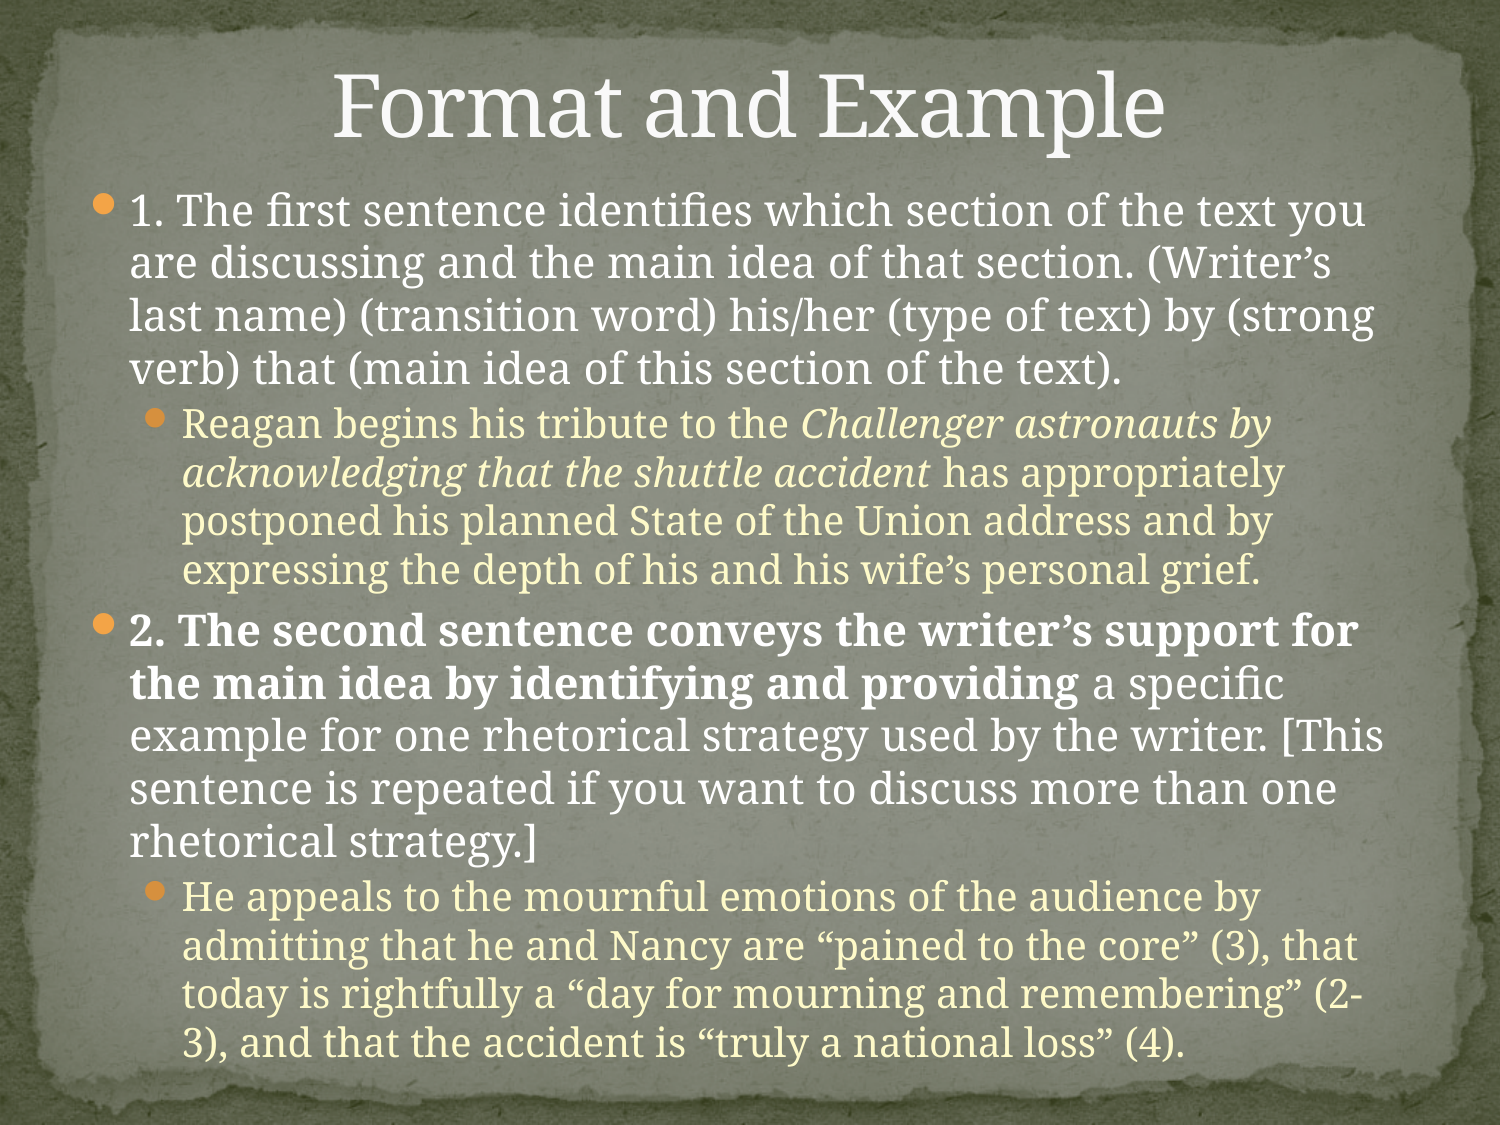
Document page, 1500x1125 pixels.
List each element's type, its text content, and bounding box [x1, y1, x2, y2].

title Format and Example [74, 24, 1425, 163]
list 1. The first sentence identifies which section of the text you are discussing and the main idea of that section. (Writer’s last name) (transition word) his/her (type of text) by (strong verb) that (main idea of this section of the text). Reagan begins his tribute to the Challenger astronauts by acknowledging that the shuttle accident has appropriately postponed his planned State of the Union address and by expressing the depth of his and his wife’s personal grief. 2. The second sentence conveys the writer’s support for the main idea by identifying and providing a specific example for one rhetorical strategy used by the writer. [This sentence is repeated if you want to discuss more than one rhetorical strategy.] He appeals to the mournful emotions of the audience by admitting that he and Nancy are “pained to the core” (3), that today is rightfully a “day for mourning and remembering” (2-3), and that the accident is “truly a national loss” (4). [75, 174, 1425, 1075]
